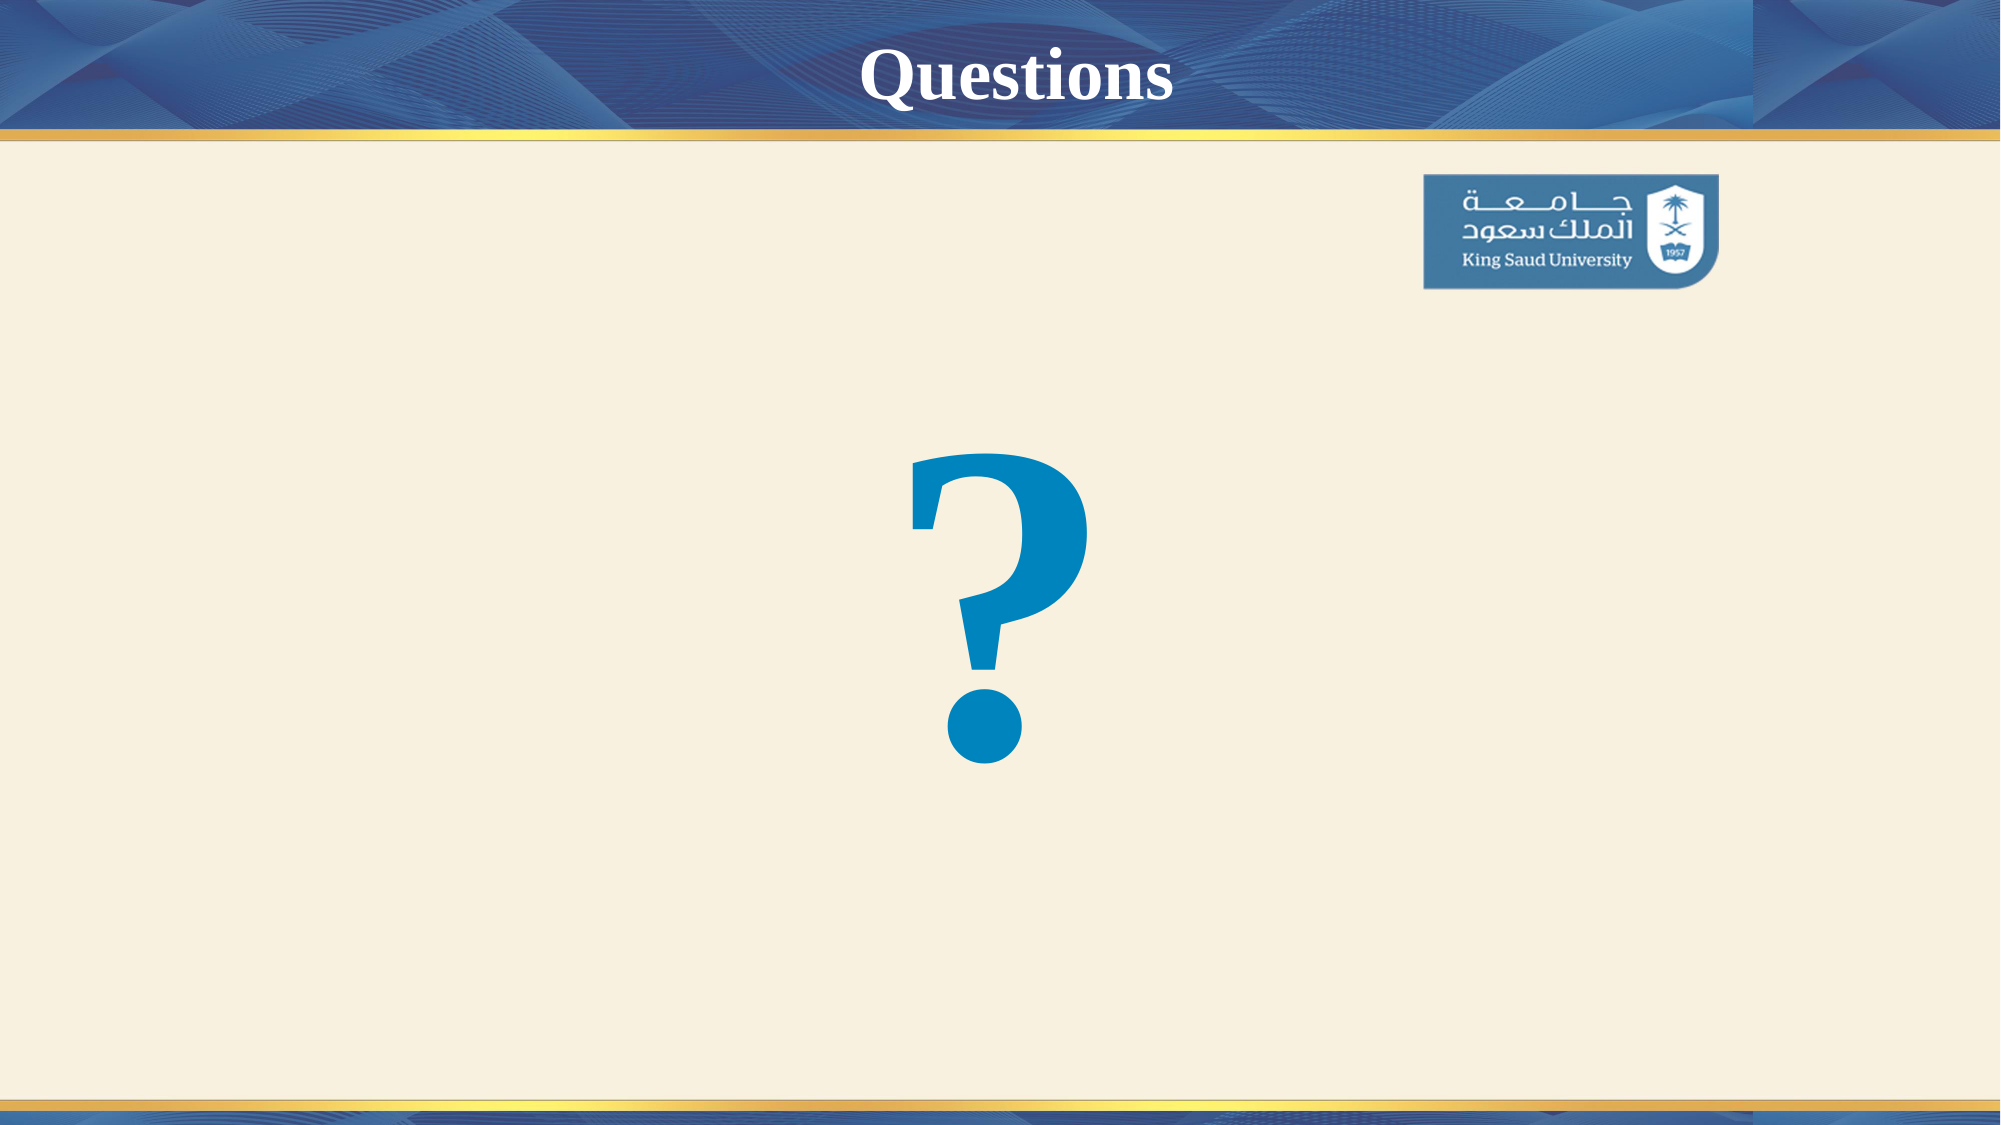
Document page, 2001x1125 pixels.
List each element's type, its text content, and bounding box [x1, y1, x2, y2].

title Questions [366, 6, 1667, 144]
text_box ? [624, 268, 1375, 857]
picture [0, 0, 2001, 1125]
